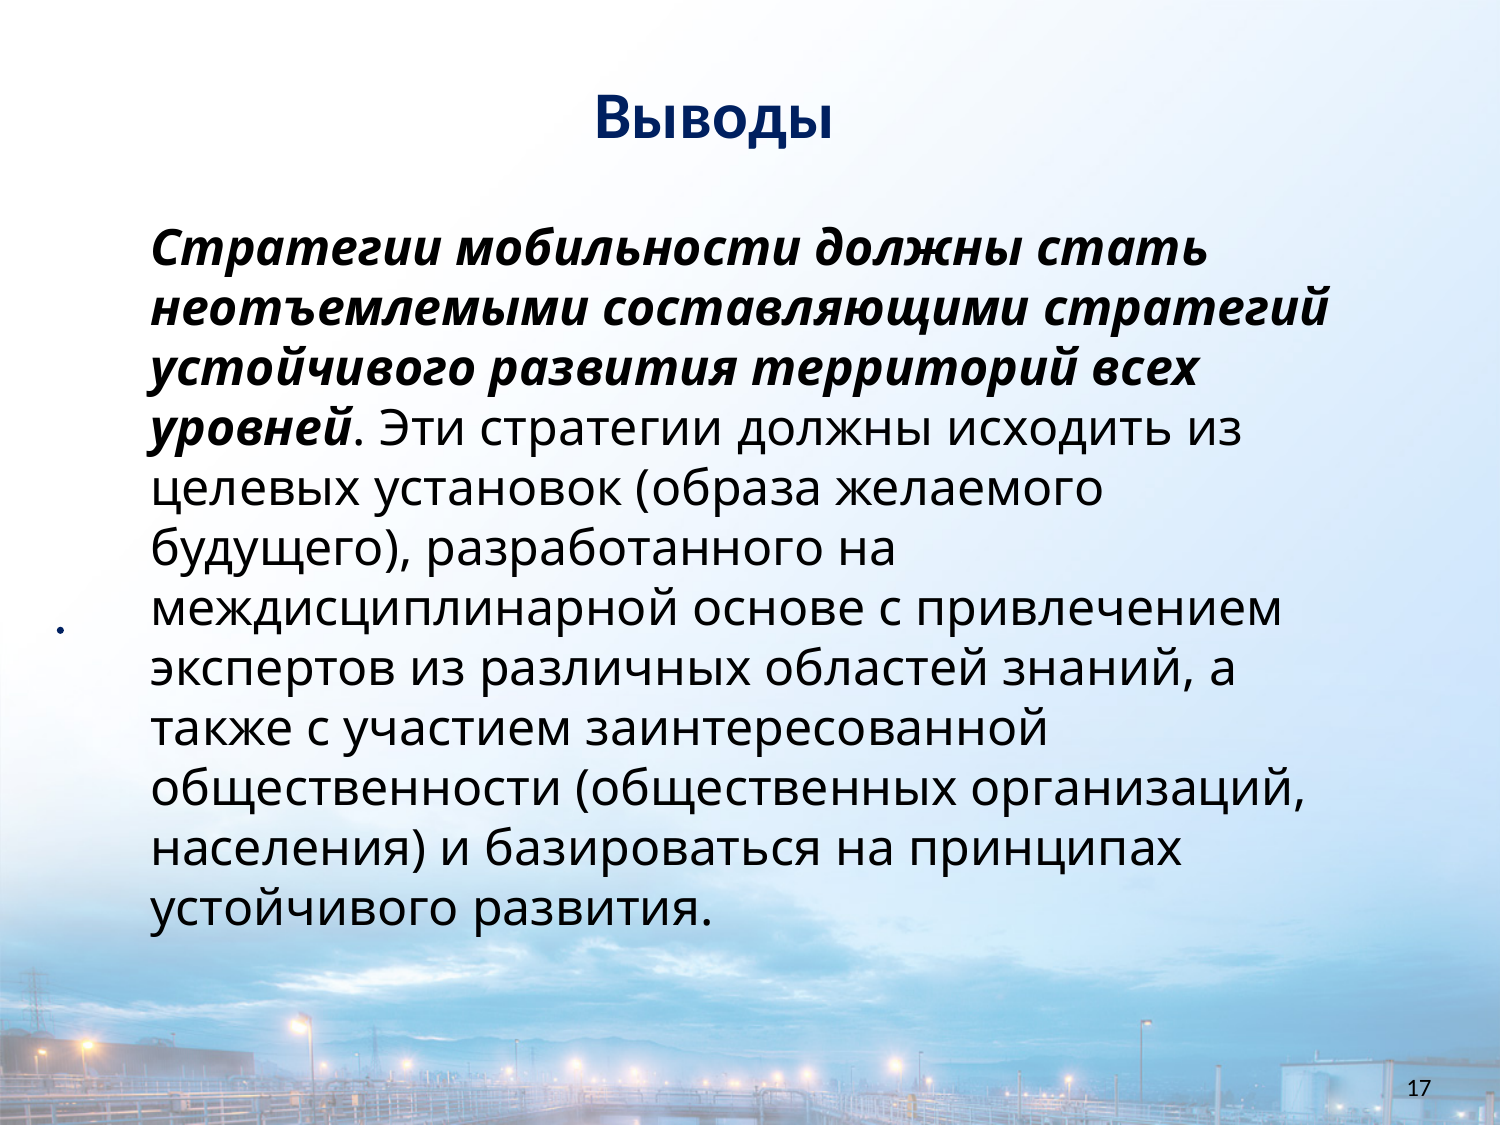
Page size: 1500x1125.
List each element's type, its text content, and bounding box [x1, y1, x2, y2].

text_box 17 [1391, 1064, 1500, 1110]
picture [0, 0, 1500, 1125]
title  [31, 196, 1469, 1065]
text_box Выводы [53, 64, 1376, 160]
text_box Стратегии мобильности должны стать неотъемлемыми составляющими стратегий устойчивого развития территорий всех уровней. Эти стратегии должны исходить из целевых установок (образа желаемого будущего), разработанного на междисциплинарной основе с привлечением экспертов из различных областей знаний, а также с участием заинтересованной общественности (общественных организаций, населения) и базироваться на принципах устойчивого развития. [135, 208, 1388, 943]
